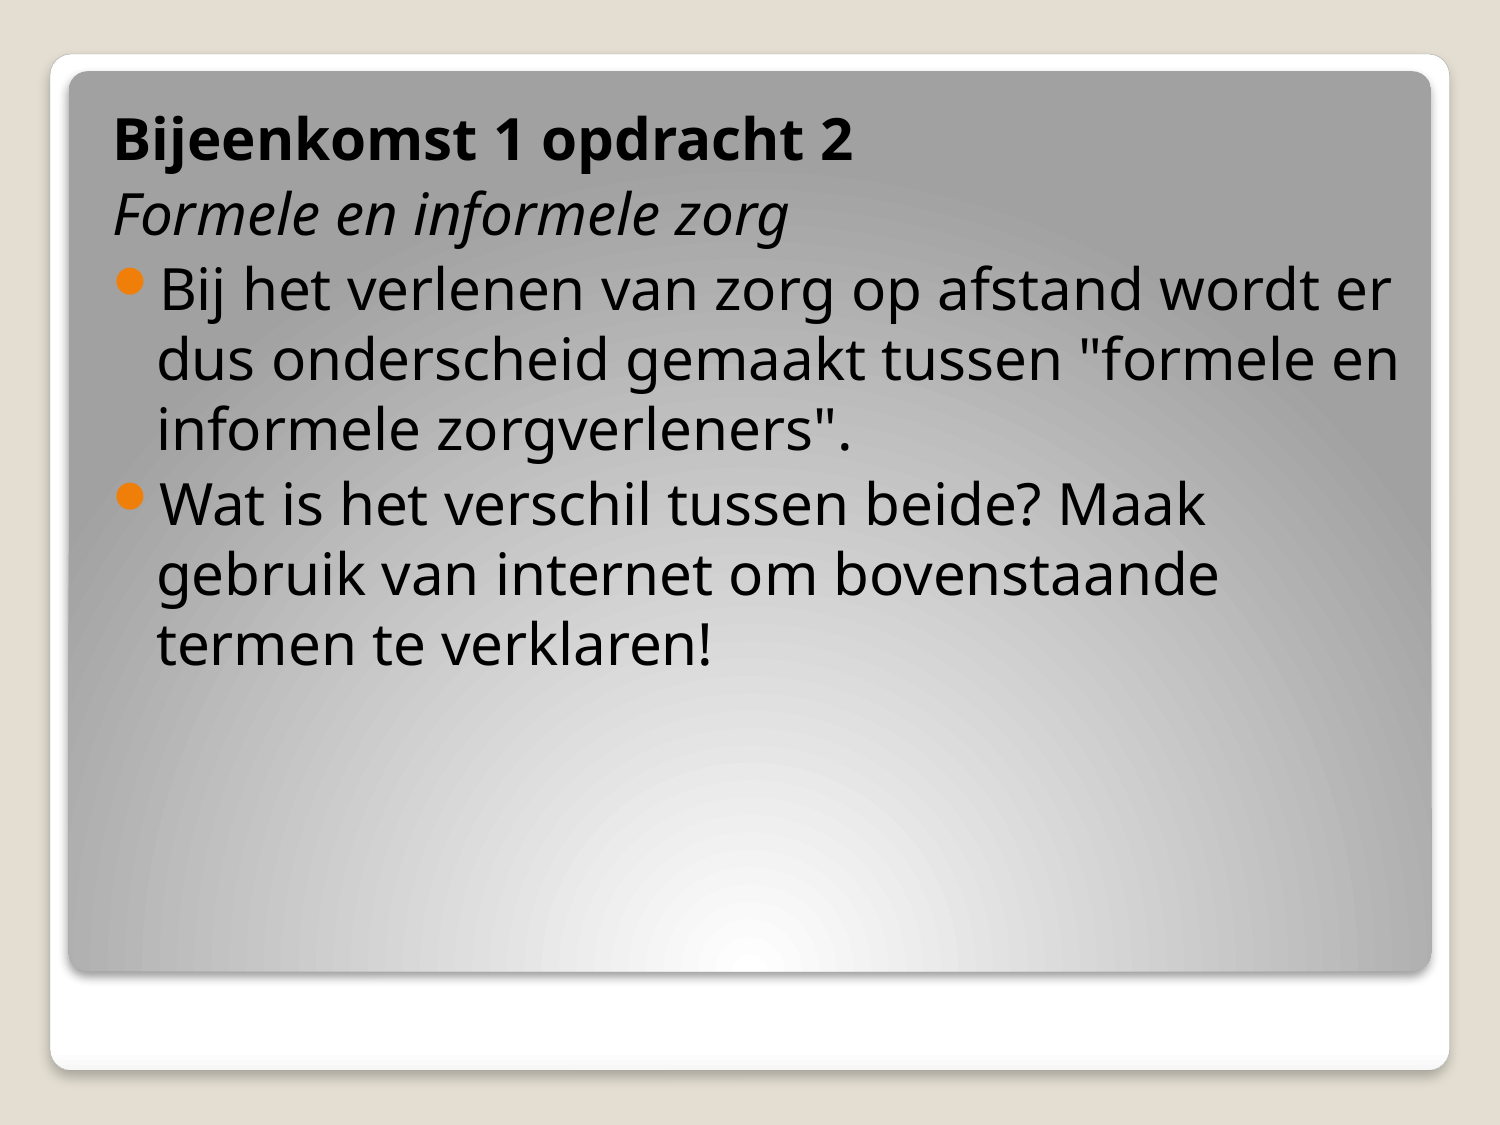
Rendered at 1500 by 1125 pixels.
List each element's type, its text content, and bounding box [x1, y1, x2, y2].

list Bijeenkomst 1 opdracht 2 Formele en informele zorg Bij het verlenen van zorg op afstand wordt er dus onderscheid gemaakt tussen "formele en informele zorgverleners". Wat is het verschil tussen beide? Maak gebruik van internet om bovenstaande termen te verklaren! [82, 86, 1425, 774]
